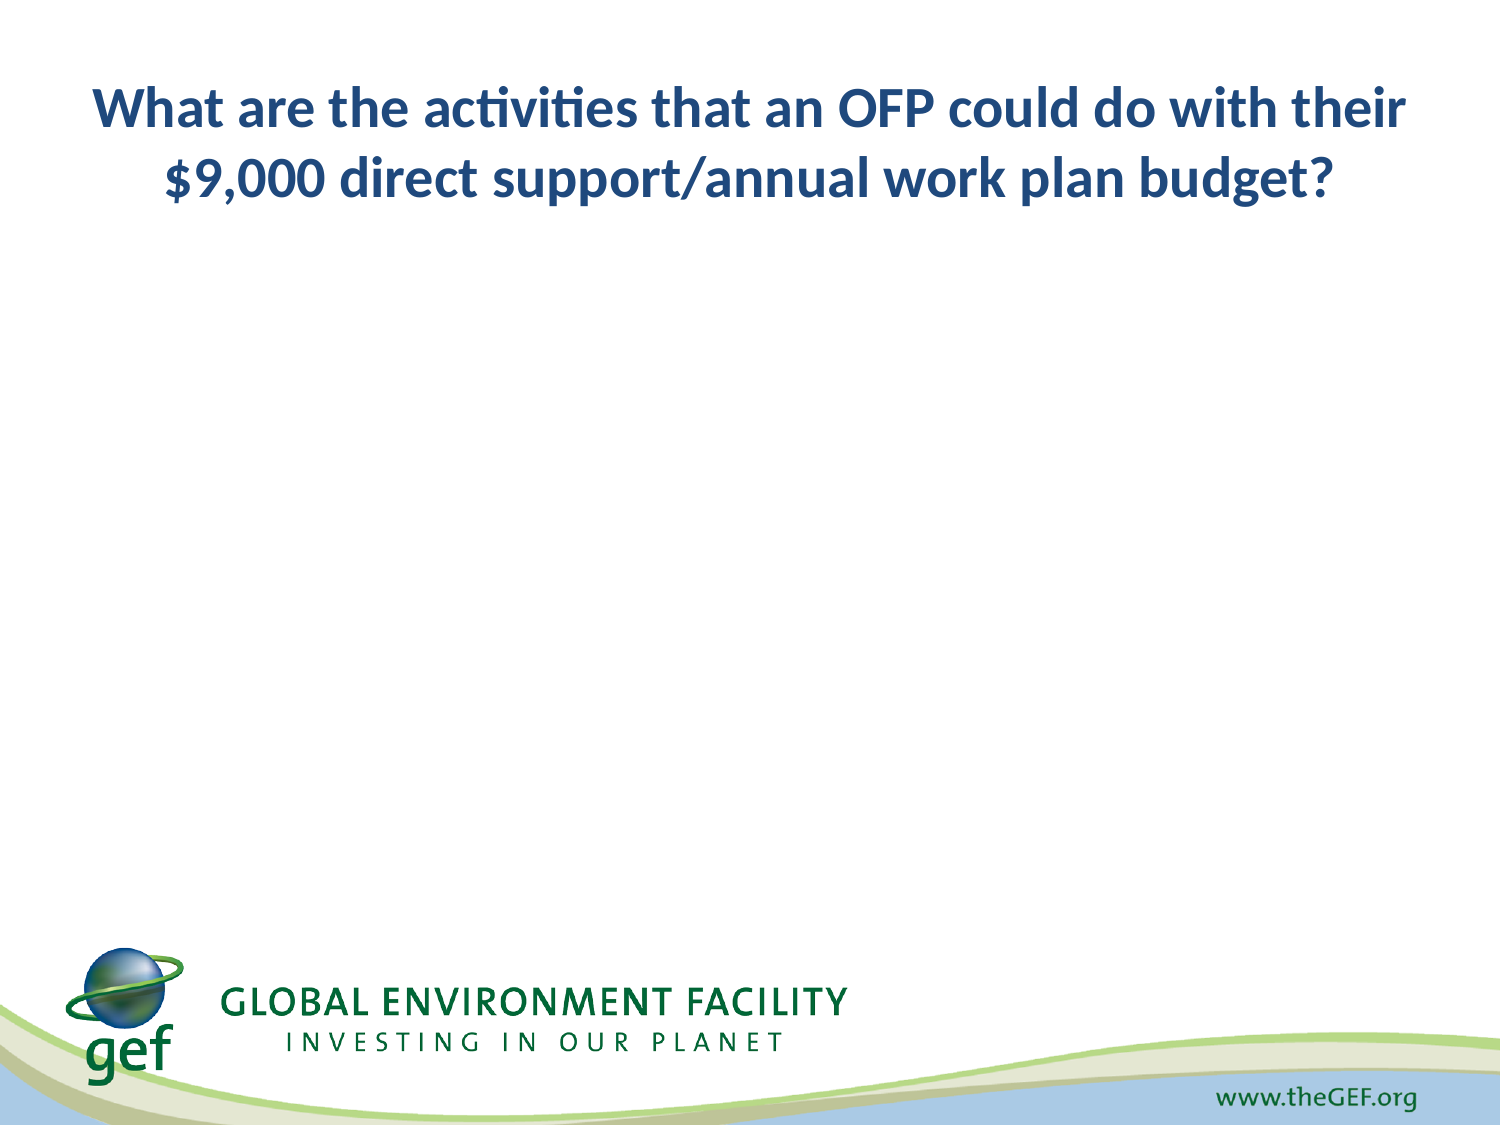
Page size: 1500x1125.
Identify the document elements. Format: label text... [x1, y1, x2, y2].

picture [0, 920, 1500, 1125]
title What are the activities that an OFP could do with their $9,000 direct support/annual work plan budget? [74, 44, 1426, 233]
